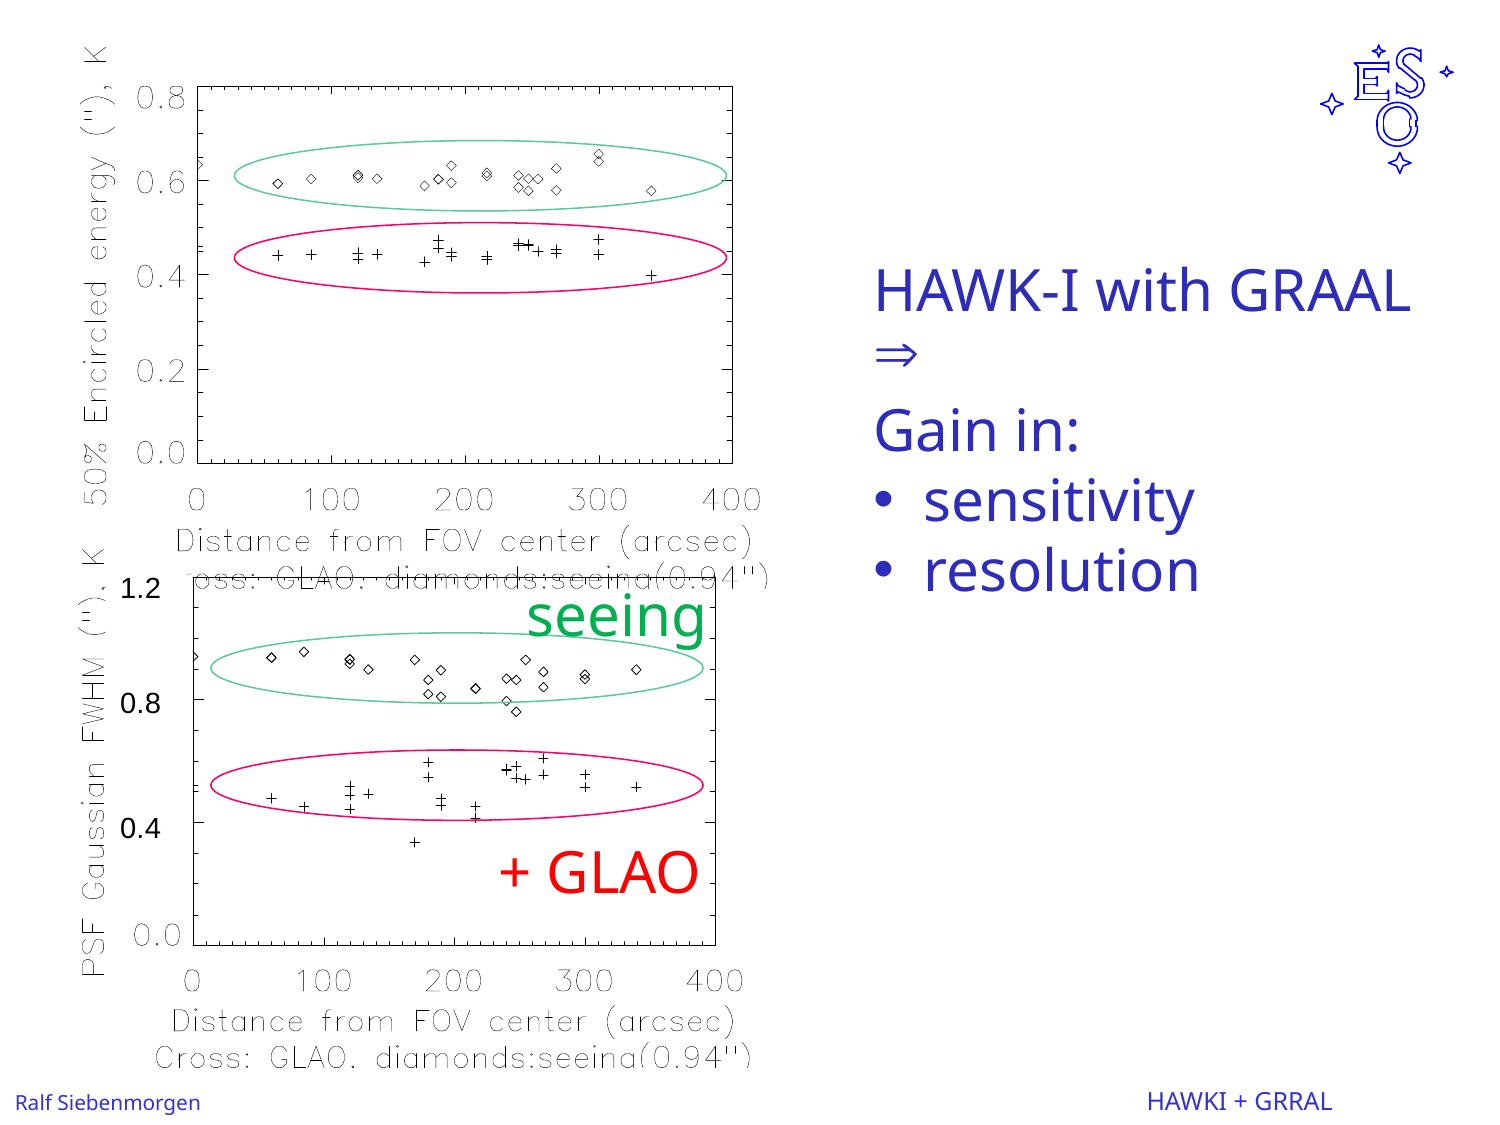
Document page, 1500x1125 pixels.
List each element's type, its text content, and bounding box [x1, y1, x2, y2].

text_box HAWK-I with GRAAL Gain in: sensitivity resolution [858, 246, 1428, 611]
picture [0, 23, 792, 1068]
